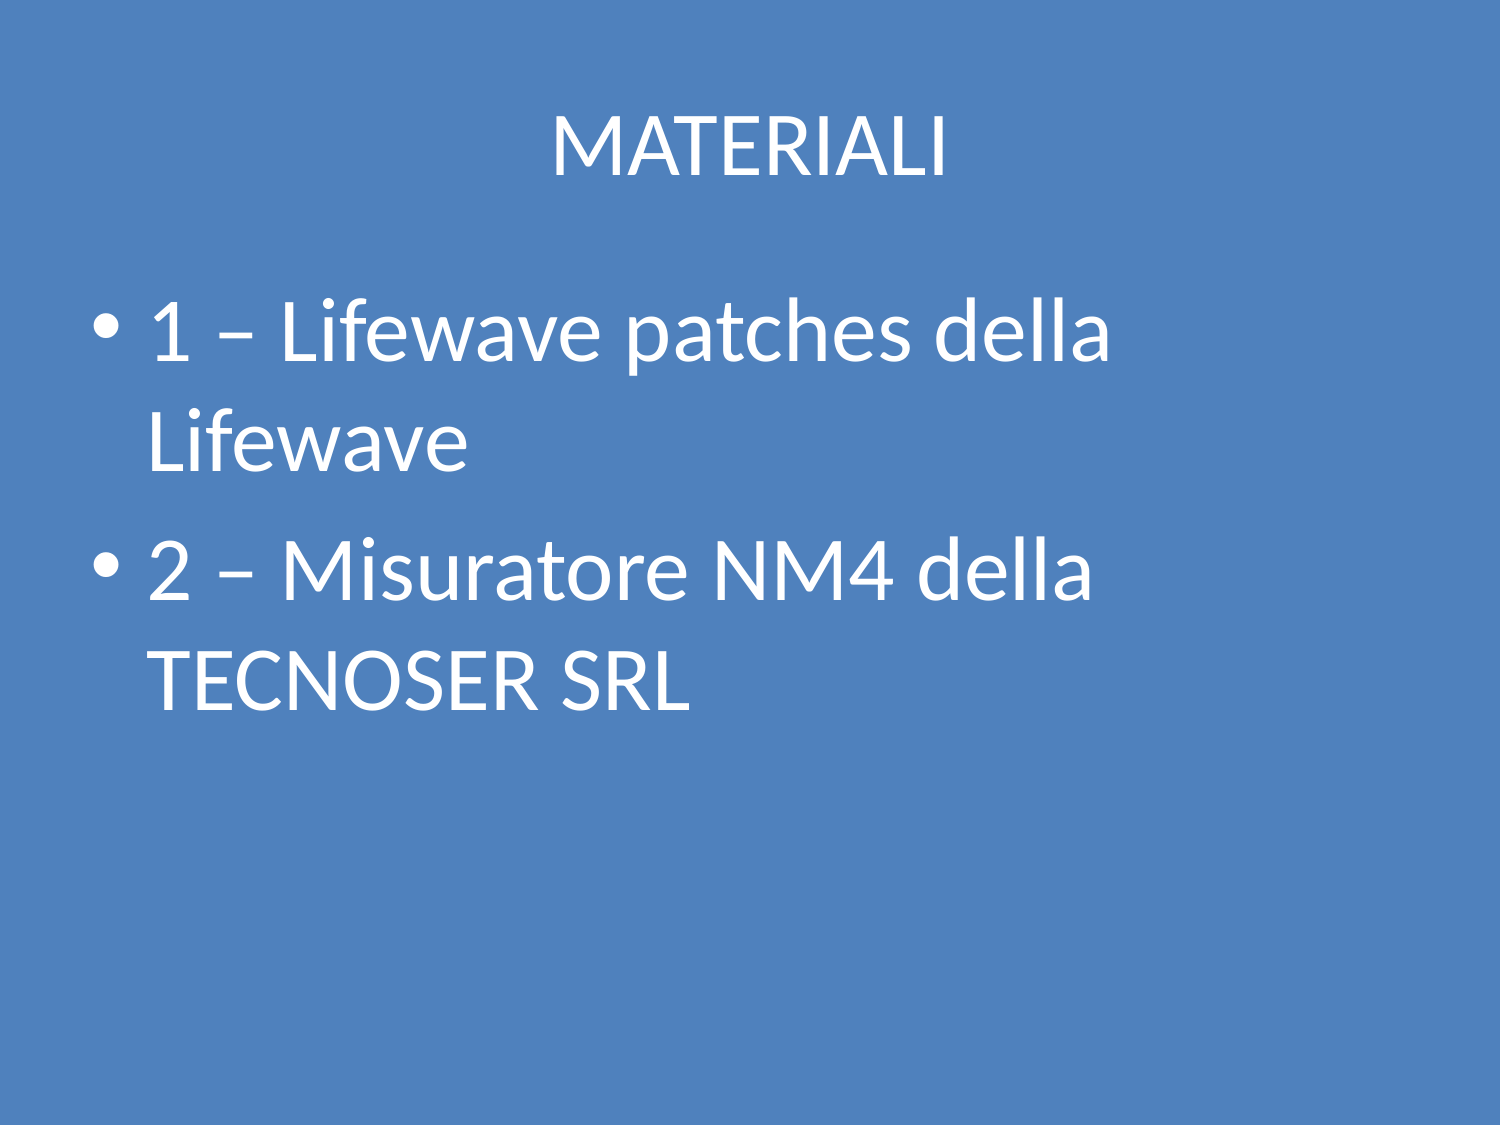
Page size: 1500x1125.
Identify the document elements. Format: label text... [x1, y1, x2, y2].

list 1 – Lifewave patches della Lifewave 2 – Misuratore NM4 della TECNOSER SRL [75, 262, 1425, 1005]
title MATERIALI [75, 45, 1425, 233]
